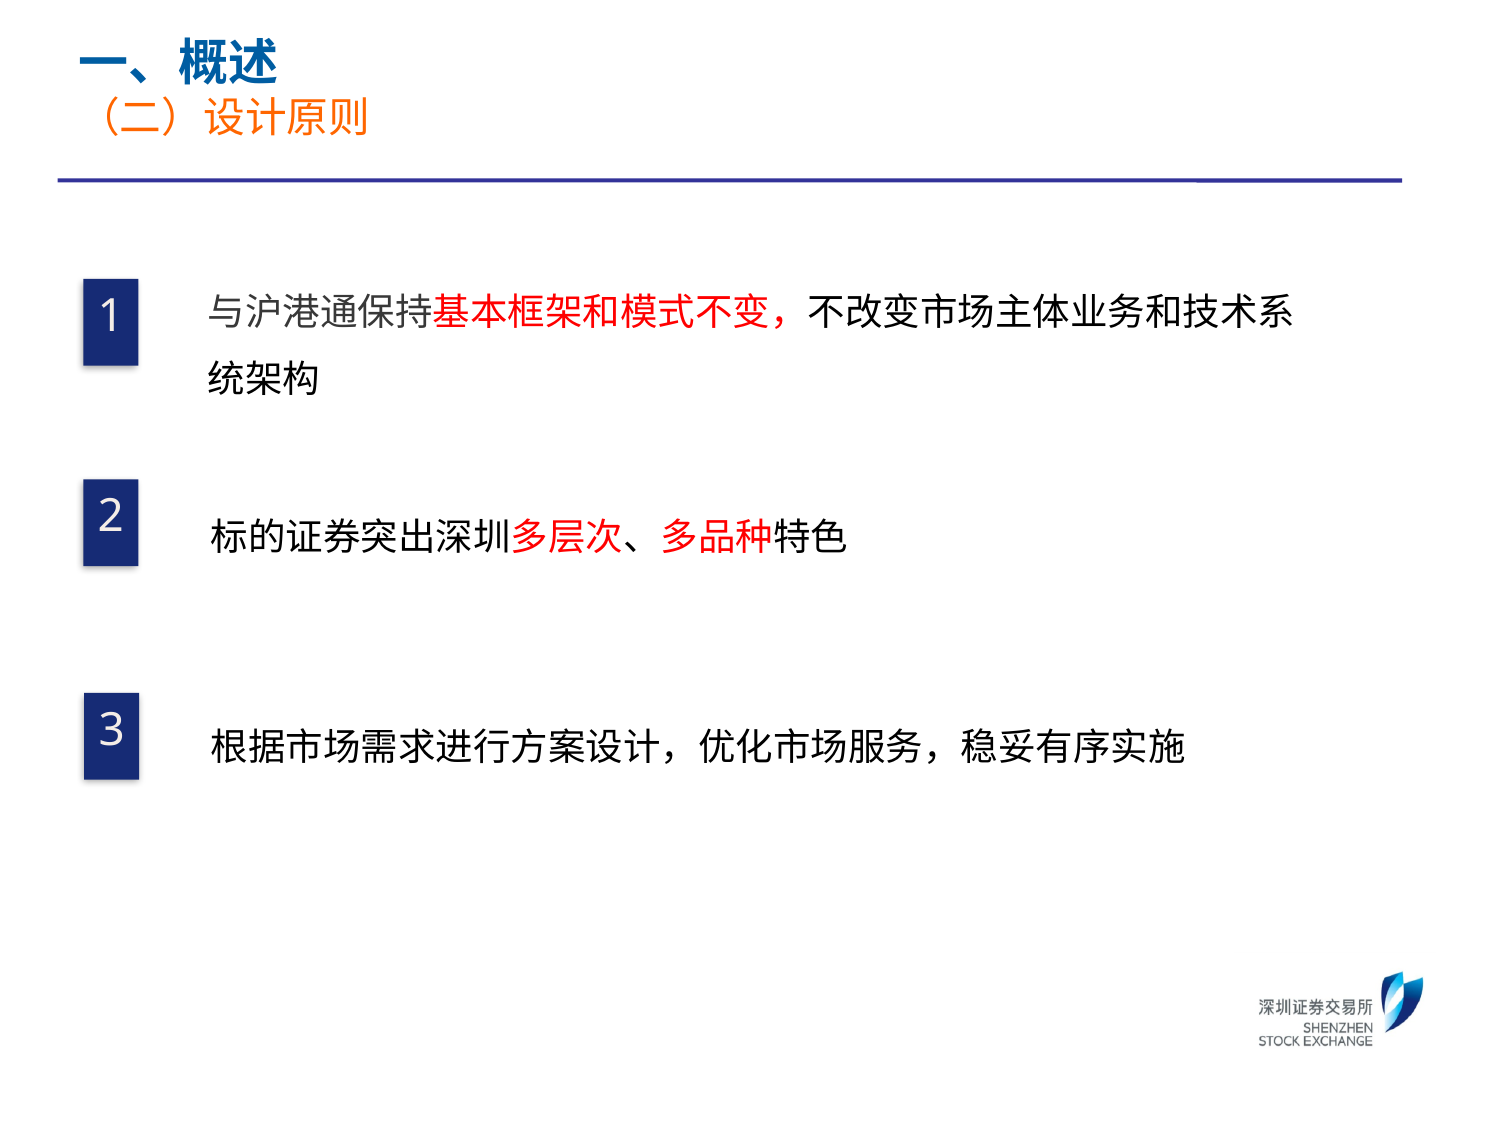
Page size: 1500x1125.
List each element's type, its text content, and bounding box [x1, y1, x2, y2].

text_box 一、概述 （二）设计原则 [66, 24, 609, 146]
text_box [83, 257, 1316, 567]
text_box 3 [83, 692, 140, 780]
picture [1234, 952, 1436, 1065]
text_box 根据市场需求进行方案设计，优化市场服务，稳妥有序实施 [195, 692, 1356, 776]
